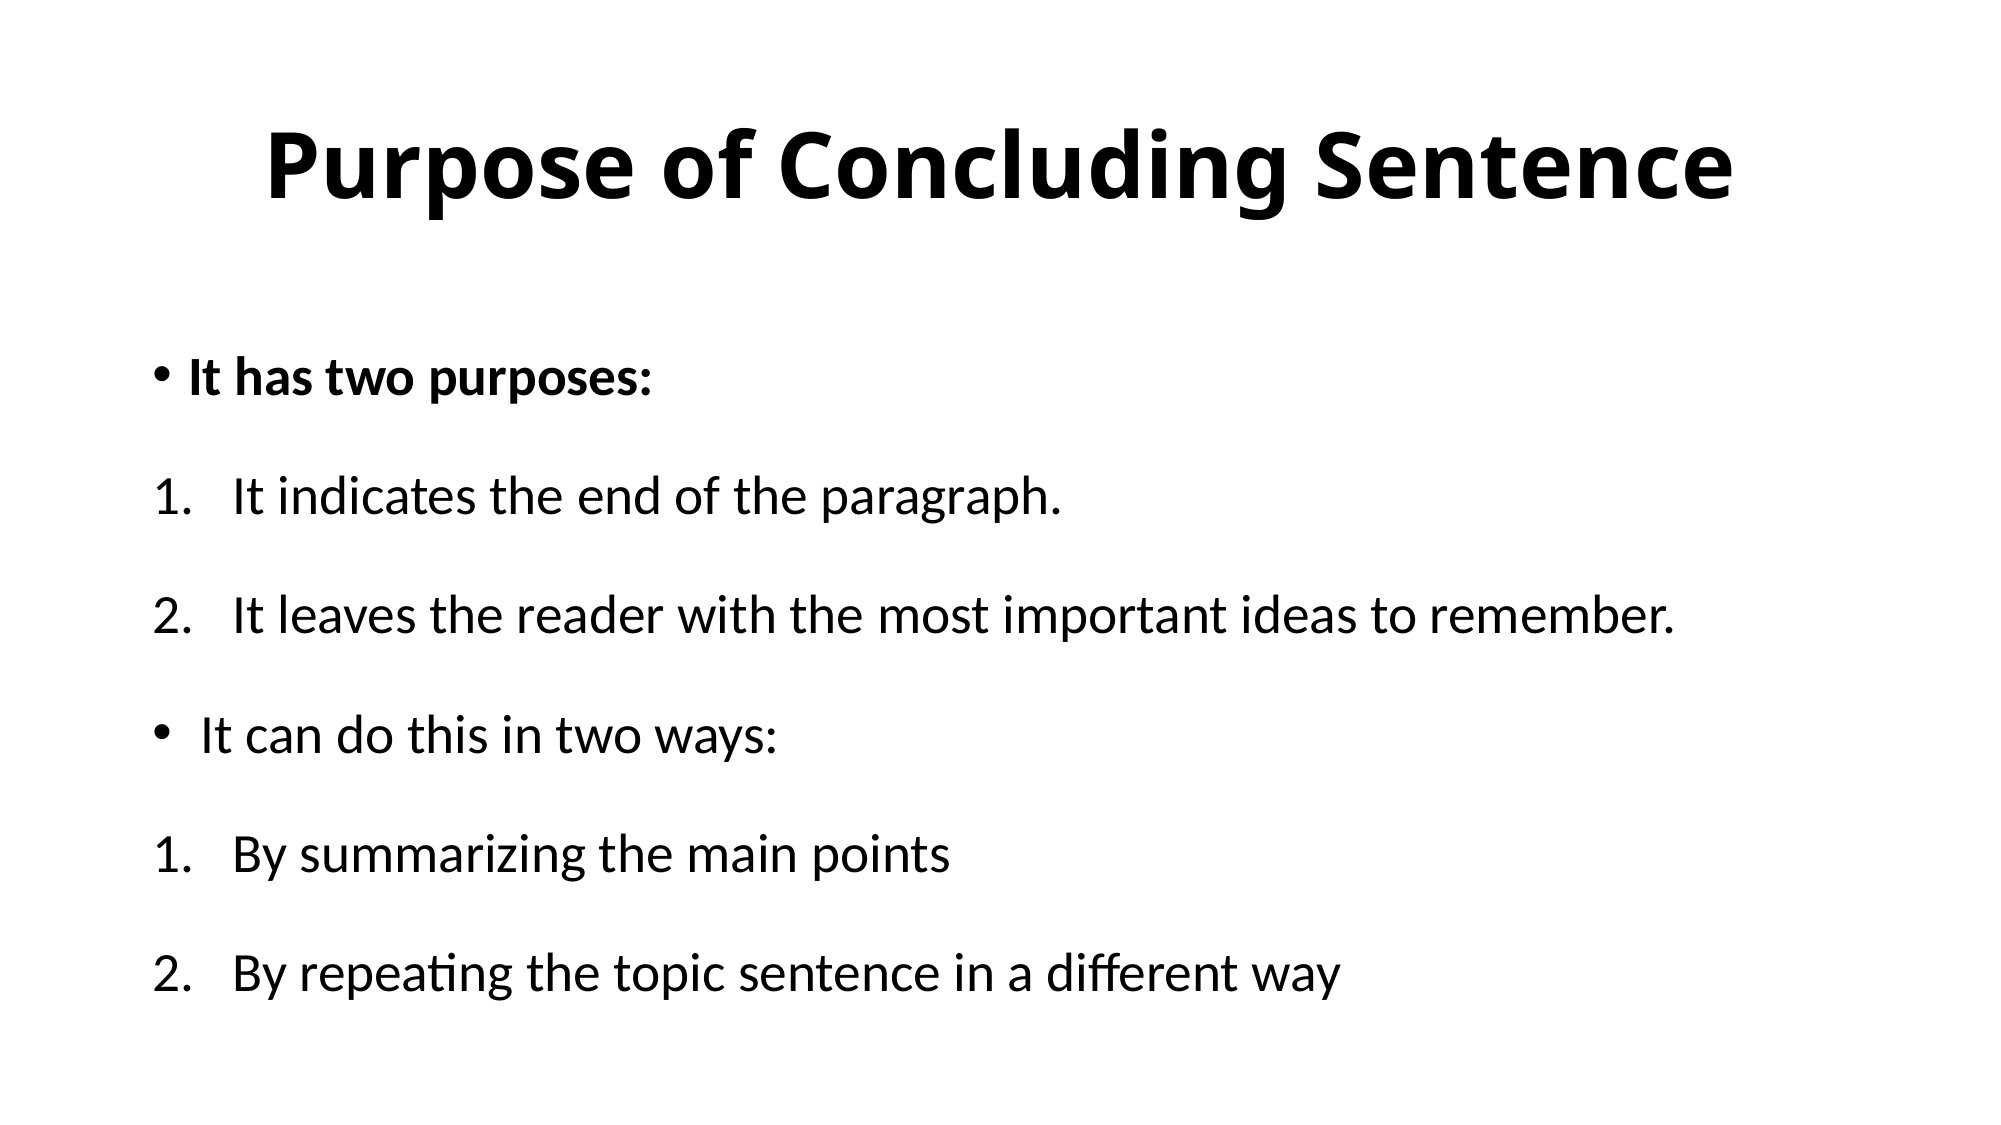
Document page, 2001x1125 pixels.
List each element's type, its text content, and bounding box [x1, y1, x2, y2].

list It has two purposes: It indicates the end of the paragraph. It leaves the reader with the most important ideas to remember. It can do this in two ways: By summarizing the main points By repeating the topic sentence in a different way [137, 299, 1863, 1014]
title Purpose of Concluding Sentence [137, 59, 1863, 278]
